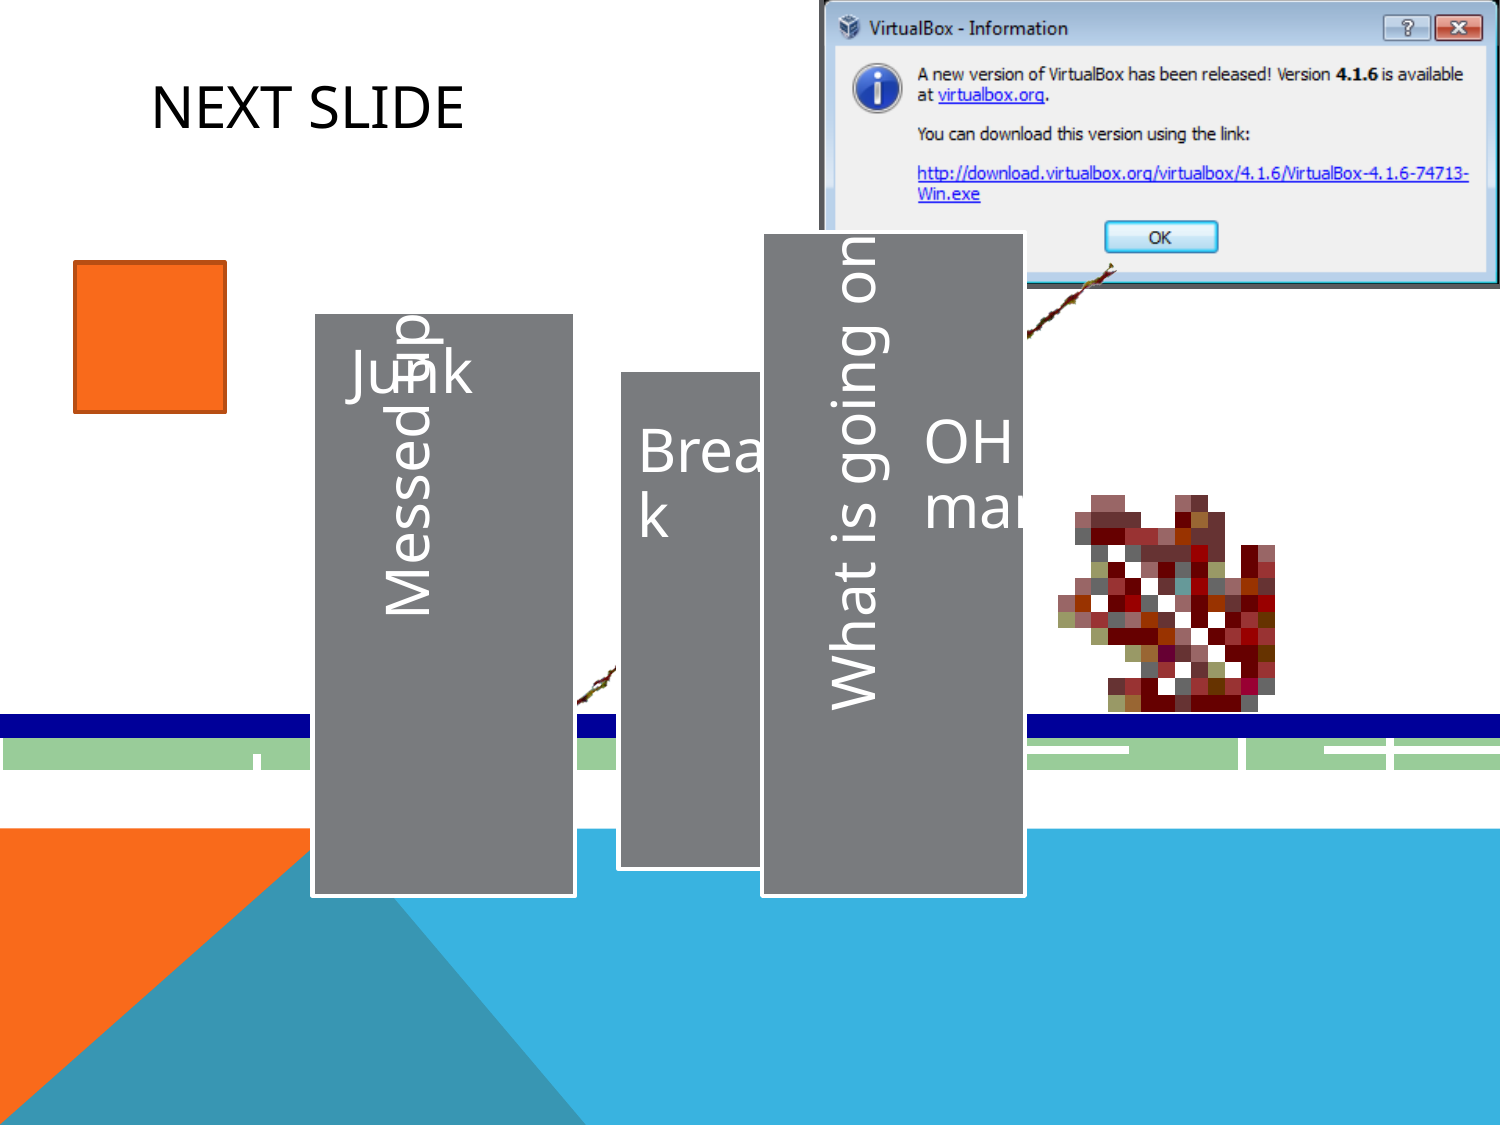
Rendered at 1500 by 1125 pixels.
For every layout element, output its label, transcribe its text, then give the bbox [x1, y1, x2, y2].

title Next Slide [135, 60, 818, 150]
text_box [249, 228, 1251, 897]
picture [0, 699, 249, 779]
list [823, 0, 1499, 285]
text_box [73, 260, 227, 414]
picture [1251, 462, 1500, 779]
